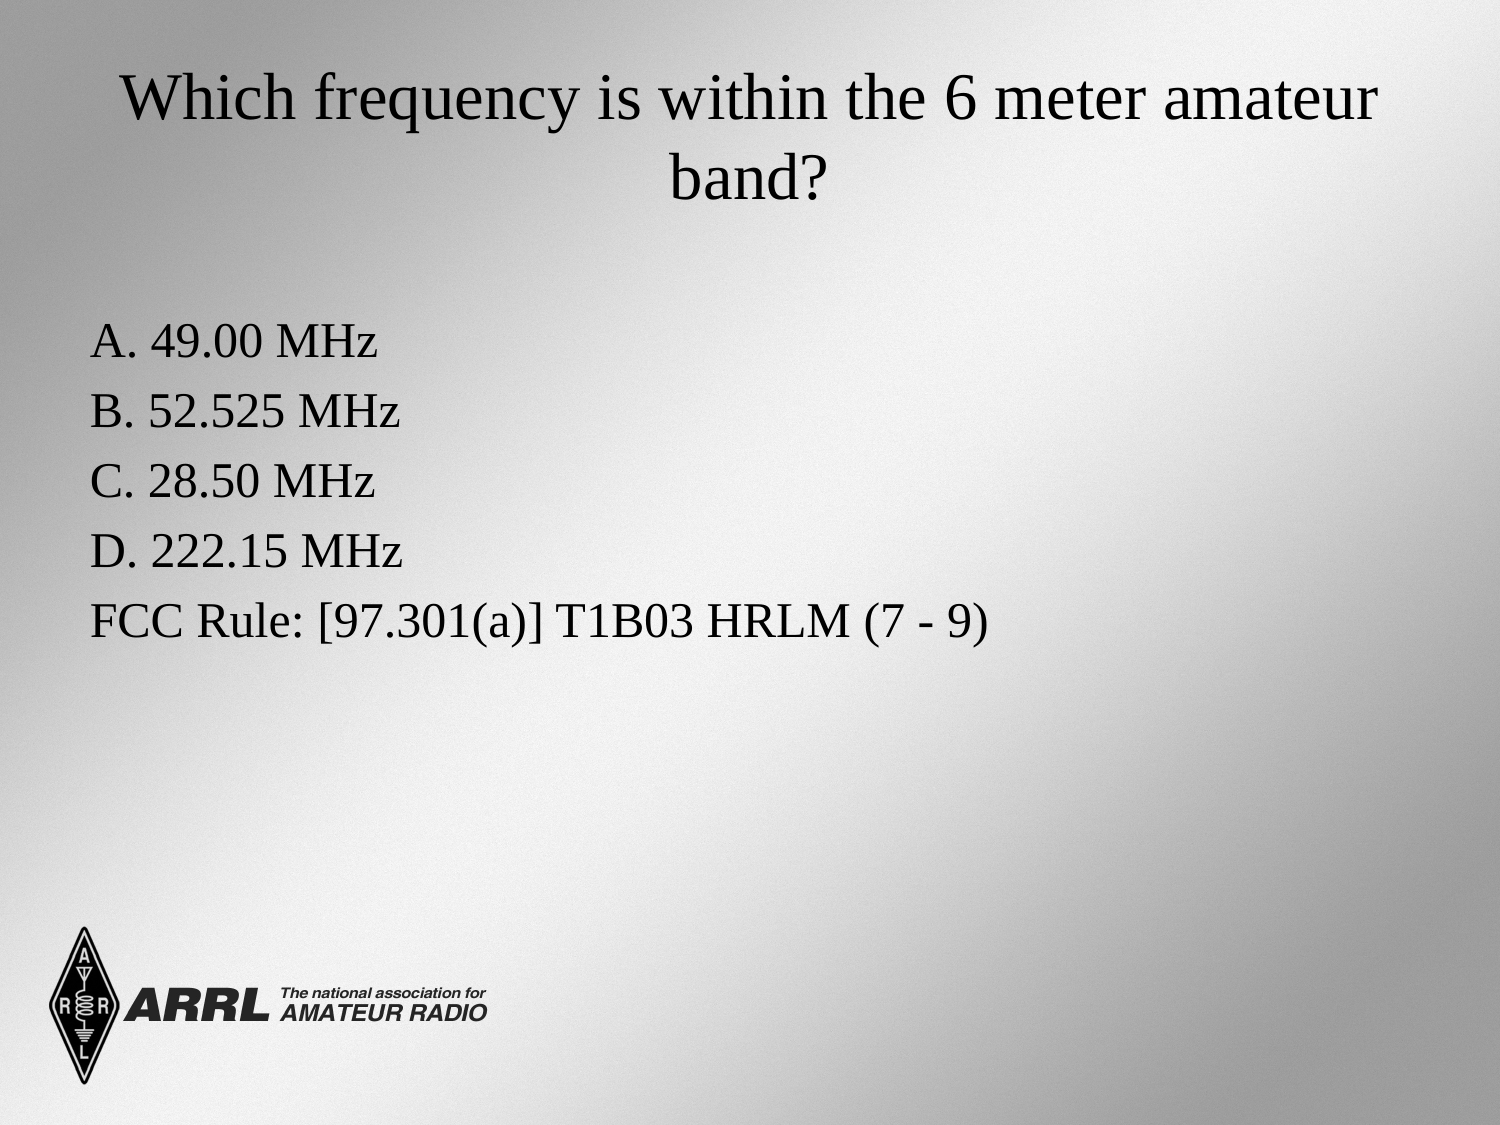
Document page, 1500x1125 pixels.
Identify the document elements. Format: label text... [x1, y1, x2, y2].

picture [0, 0, 1500, 1125]
list A. 49.00 MHz B. 52.525 MHz C. 28.50 MHz D. 222.15 MHz FCC Rule: [97.301(a)] T1B03 HRLM (7 - 9) [75, 299, 1425, 1005]
title Which frequency is within the 6 meter amateur band? [75, 45, 1425, 233]
